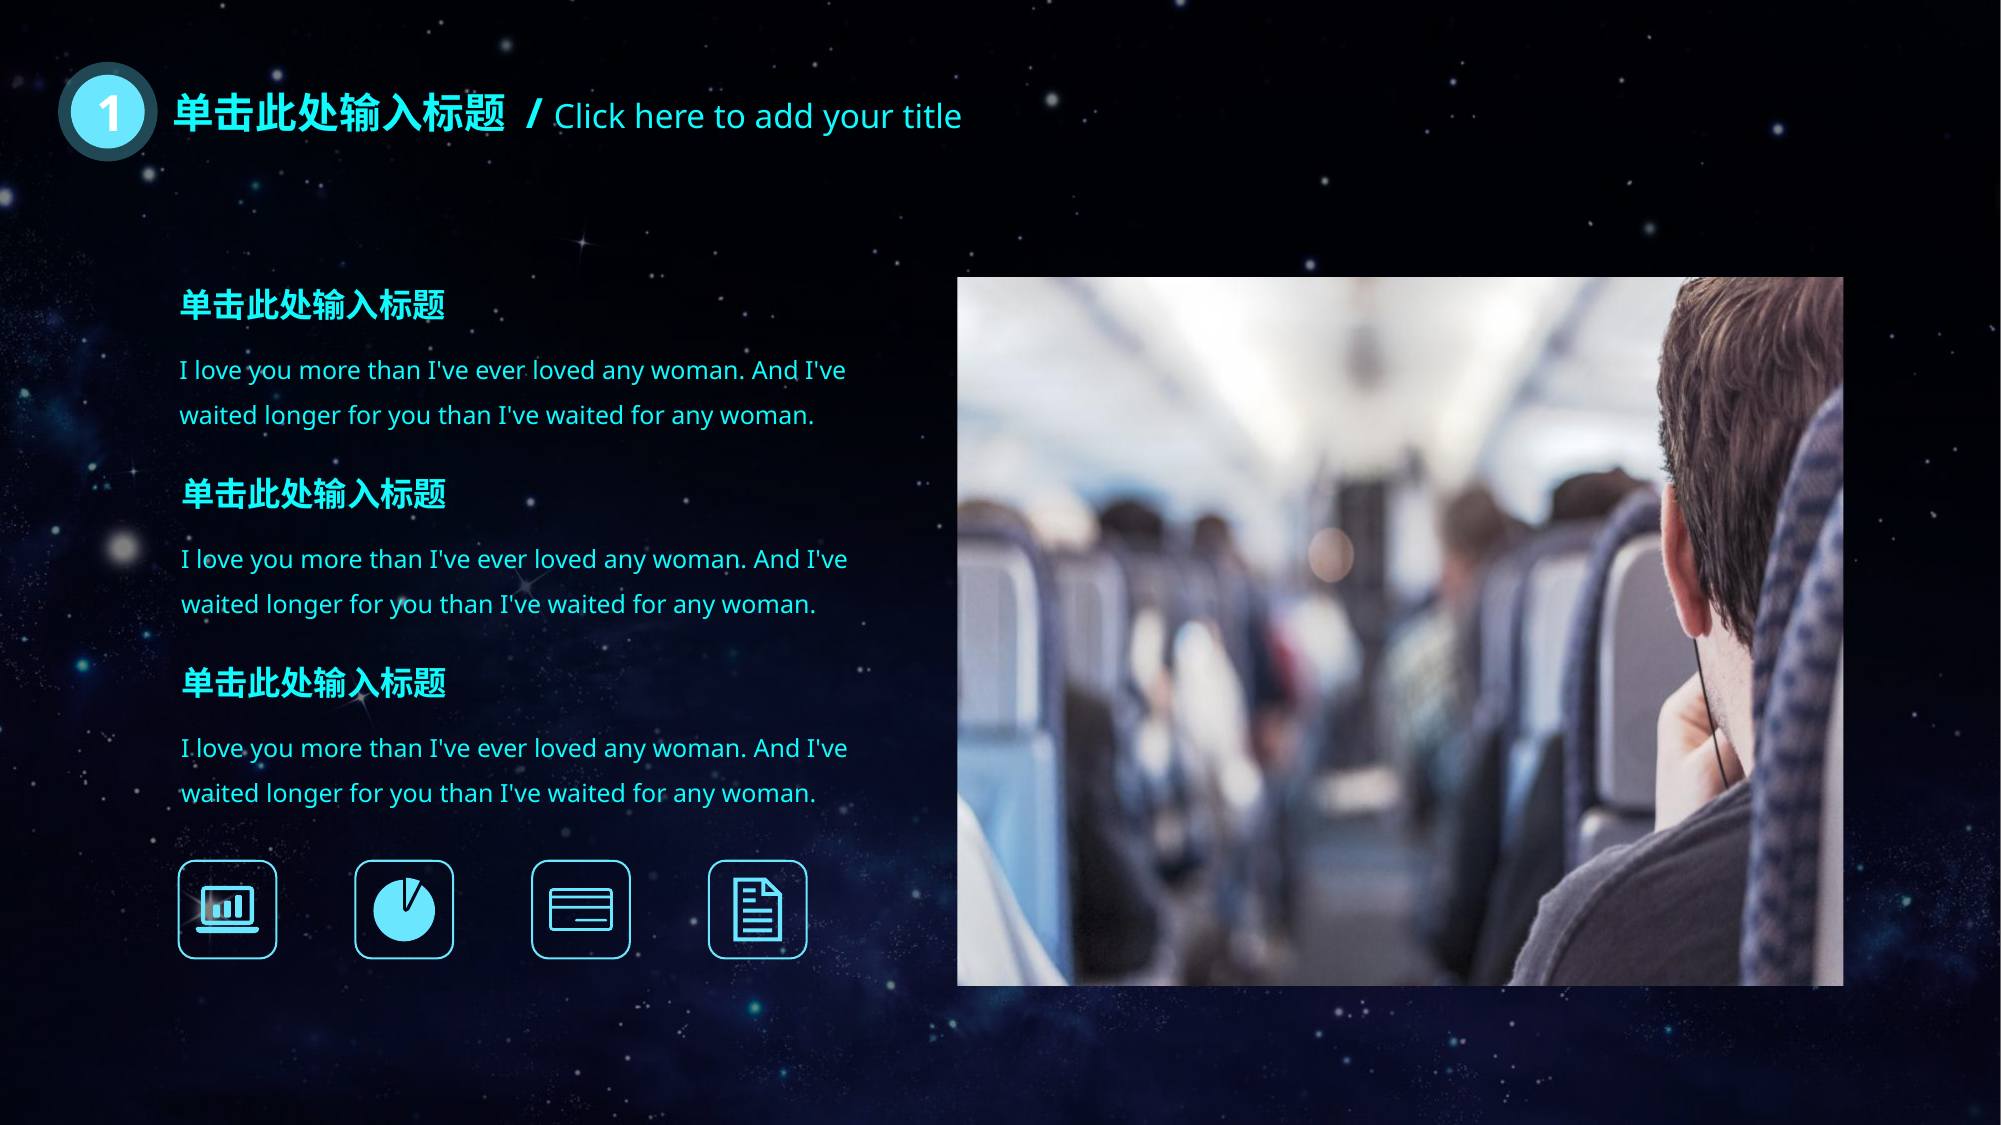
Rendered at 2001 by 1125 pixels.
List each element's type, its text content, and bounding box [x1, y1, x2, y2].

picture [0, 0, 2001, 1125]
text_box 单击此处输入标题 [166, 466, 607, 521]
text_box I love you more than I've ever loved any woman. And I've waited longer for you than I've waited for any woman. [166, 521, 900, 626]
text_box [956, 276, 1844, 986]
text_box I love you more than I've ever loved any woman. And I've waited longer for you than I've waited for any woman. [166, 709, 900, 815]
text_box 单击此处输入标题 [164, 277, 605, 332]
text_box I love you more than I've ever loved any woman. And I've waited longer for you than I've waited for any woman. [164, 332, 898, 437]
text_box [708, 860, 807, 959]
text_box 单击此处输入标题 / Click here to add your title [158, 78, 1017, 144]
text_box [532, 860, 630, 959]
text_box 单击此处输入标题 [166, 654, 607, 710]
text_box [178, 860, 277, 959]
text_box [355, 860, 454, 959]
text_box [58, 61, 158, 162]
